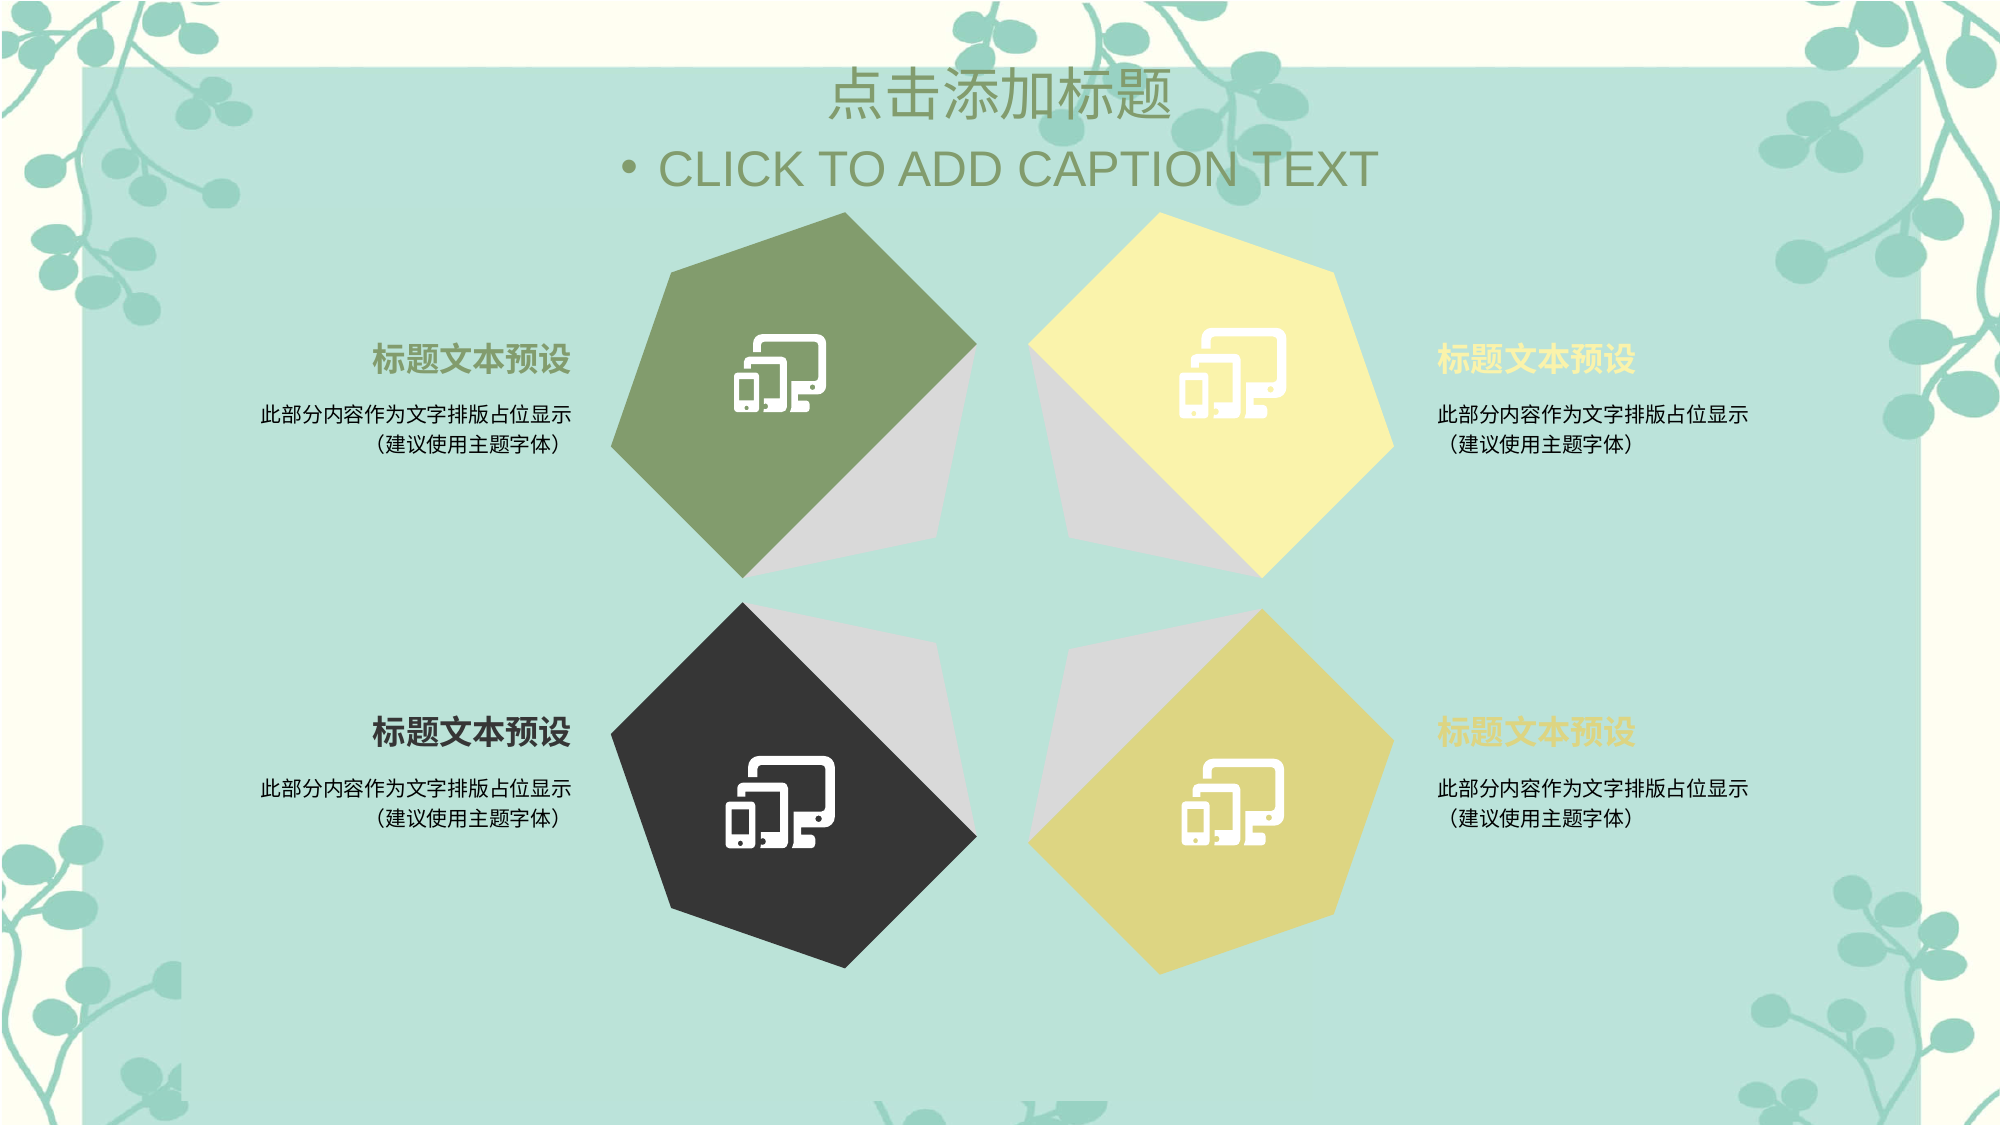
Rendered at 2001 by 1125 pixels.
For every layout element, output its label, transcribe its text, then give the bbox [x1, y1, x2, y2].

text_box [748, 755, 835, 849]
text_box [1425, 337, 1829, 475]
text_box [609, 600, 979, 970]
text_box [1202, 758, 1285, 846]
text_box [1026, 607, 1396, 976]
text_box [1179, 372, 1209, 419]
text_box [1192, 783, 1241, 846]
text_box [1190, 353, 1241, 419]
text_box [1425, 711, 1829, 849]
text_box [737, 782, 789, 849]
text_box [1201, 327, 1287, 419]
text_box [188, 711, 584, 849]
text_box [744, 601, 978, 835]
text_box [1064, 383, 1261, 580]
picture [4, 2, 2000, 1125]
text_box CLICK TO ADD CAPTION TEXT [549, 135, 1450, 180]
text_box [188, 337, 584, 475]
text_box [1064, 210, 1396, 580]
text_box [725, 801, 756, 849]
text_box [599, 233, 1064, 554]
text_box [1027, 607, 1261, 841]
text_box 点击添加标题 [383, 58, 1617, 136]
text_box [1181, 801, 1210, 846]
